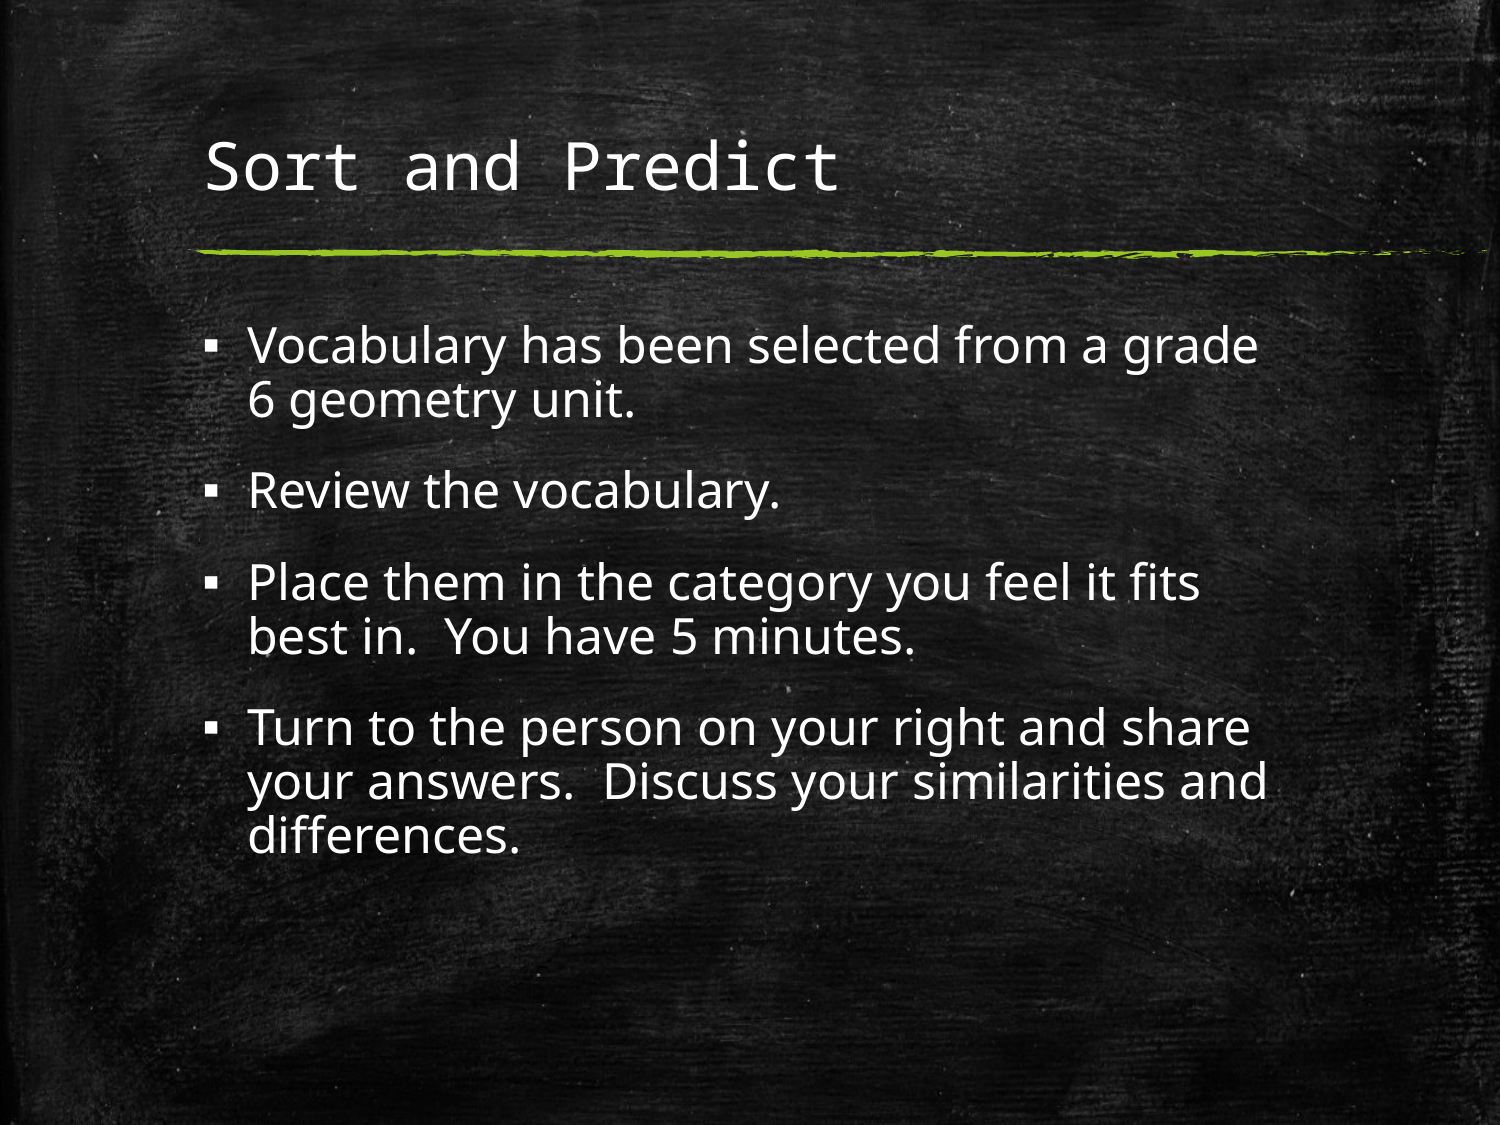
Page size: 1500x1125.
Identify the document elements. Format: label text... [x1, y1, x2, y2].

title Sort and Predict [187, 45, 1313, 213]
list Vocabulary has been selected from a grade 6 geometry unit. Review the vocabulary. Place them in the category you feel it fits best in. You have 5 minutes. Turn to the person on your right and share your answers. Discuss your similarities and differences. [187, 312, 1313, 1013]
